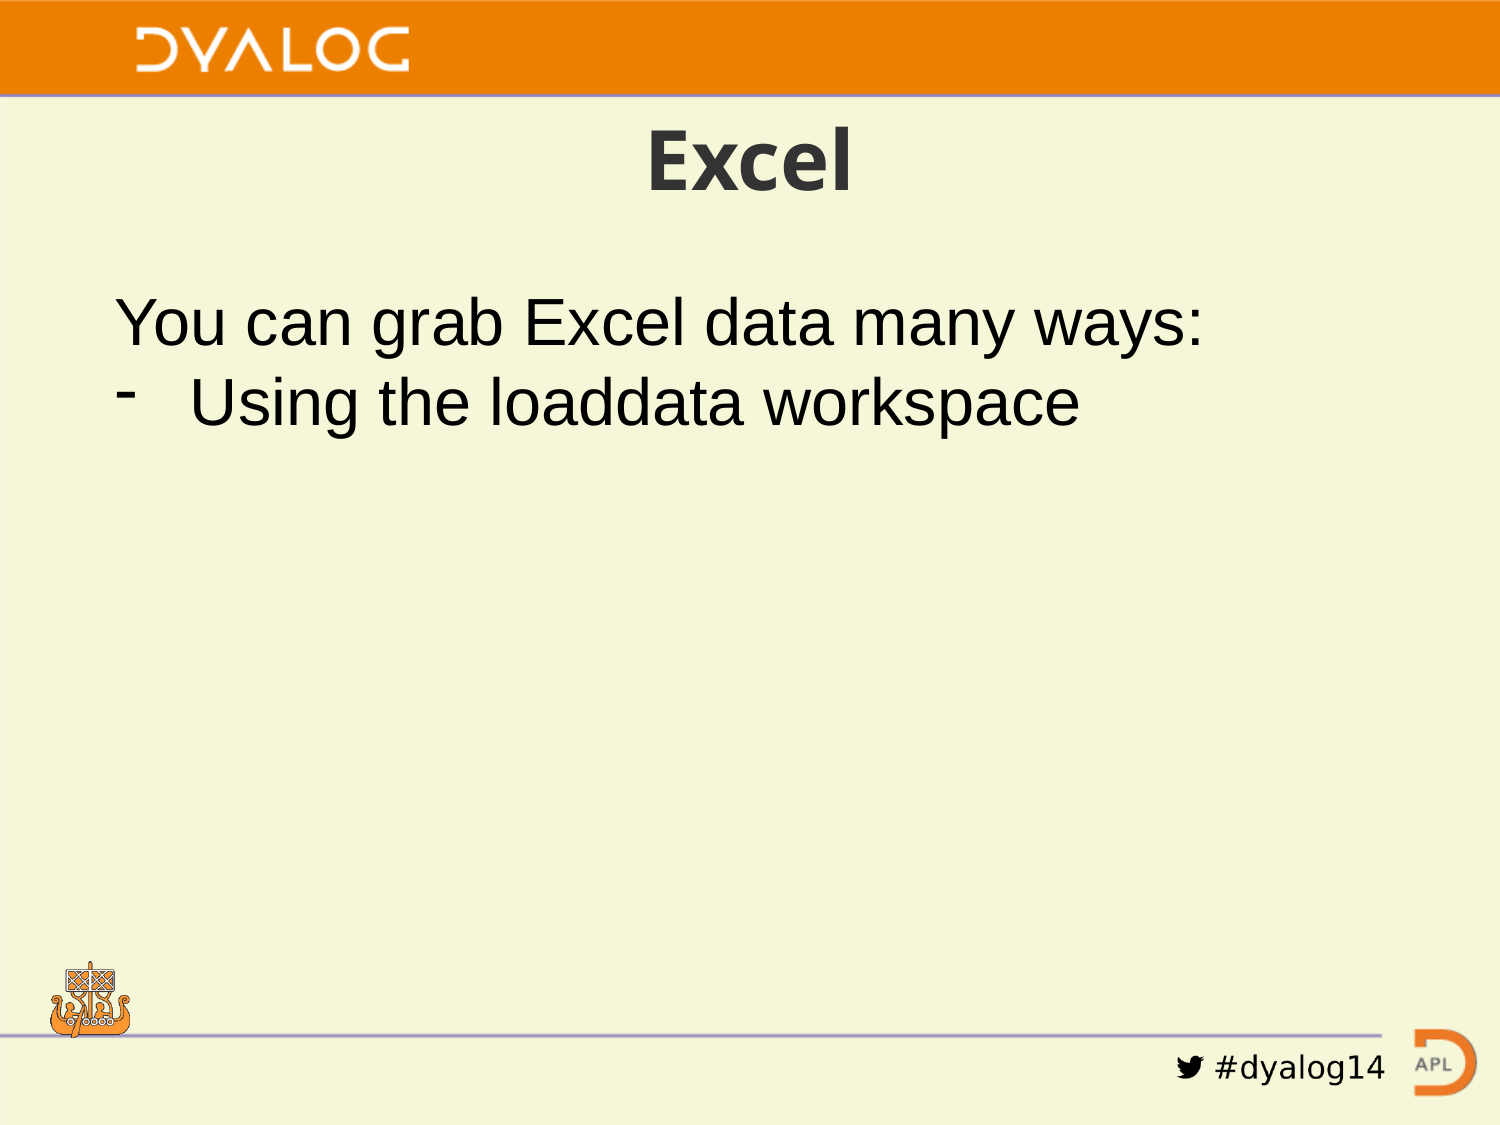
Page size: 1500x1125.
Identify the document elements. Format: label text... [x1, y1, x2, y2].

picture [0, 0, 1500, 1125]
subtitle You can grab Excel data many ways: Using the loaddata workspace [100, 270, 1412, 906]
title Excel [112, 99, 1388, 268]
